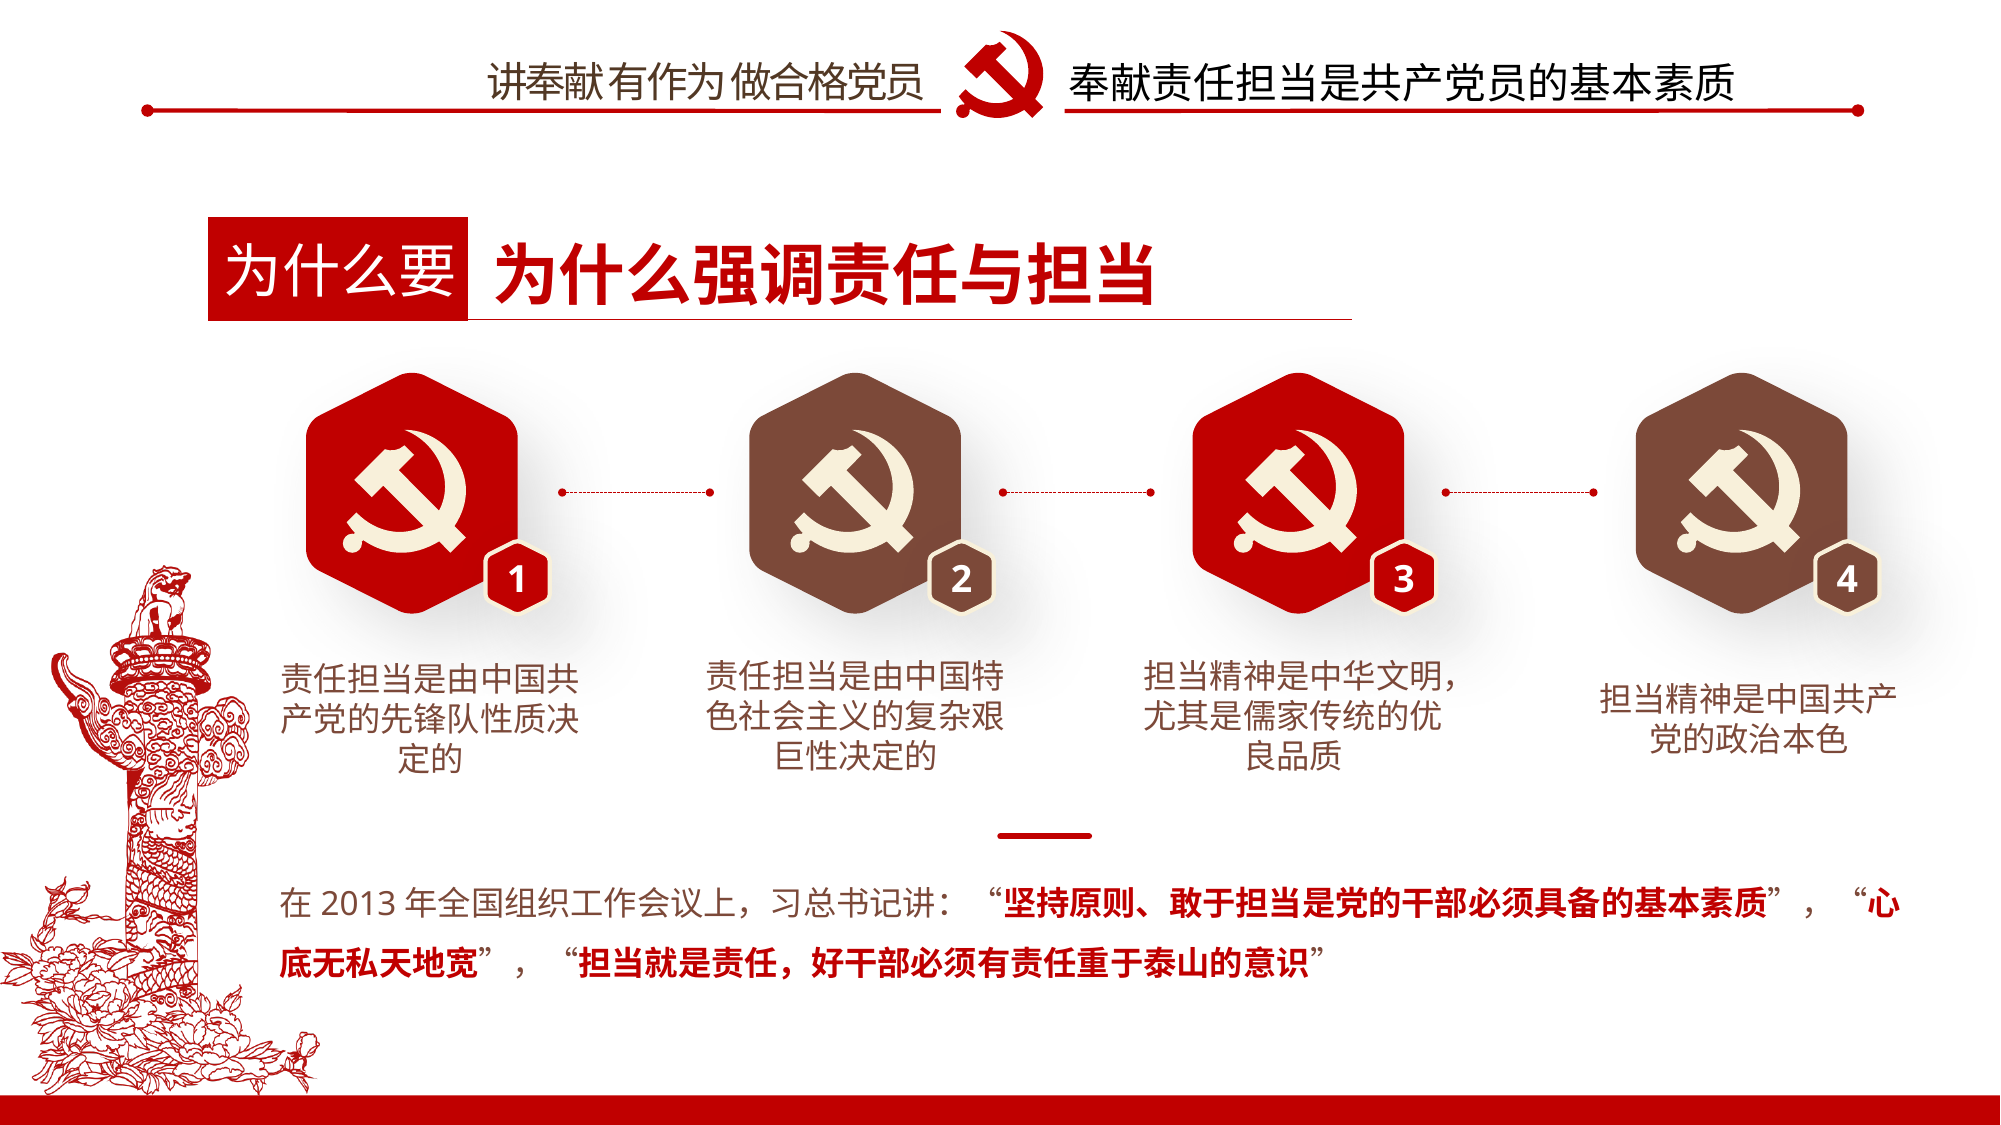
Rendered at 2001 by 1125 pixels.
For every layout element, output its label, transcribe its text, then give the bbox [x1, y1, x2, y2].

text_box 责任担当是由中国共产党的先锋队性质决定的 [320, 650, 597, 786]
text_box 3 [1371, 540, 1438, 616]
text_box [342, 429, 466, 553]
text_box [1191, 371, 1406, 615]
text_box 1 [484, 540, 551, 616]
text_box 在2013年全国组织工作会议上，习总书记讲：“坚持原则、敢于担当是党的干部必须具备的基本素质”，“心底无私天地宽”，“担当就是责任，好干部必须有责任重于泰山的意识” [320, 855, 1931, 990]
text_box [790, 429, 914, 553]
text_box 奉献责任担当是共产党员的基本素质 [1053, 49, 1955, 115]
text_box [748, 371, 962, 615]
text_box [1634, 371, 1849, 615]
text_box [1677, 429, 1801, 553]
picture [0, 565, 320, 1096]
text_box [305, 371, 519, 615]
text_box 担当精神是中华文明，尤其是儒家传统的优良品质 [1127, 648, 1460, 783]
text_box [1233, 429, 1357, 553]
text_box 担当精神是中国共产党的政治本色 [1583, 670, 1915, 766]
text_box 4 [1814, 540, 1881, 616]
text_box 2 [928, 540, 995, 616]
text_box 责任担当是由中国特色社会主义的复杂艰巨性决定的 [689, 648, 1021, 783]
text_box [209, 217, 493, 320]
text_box 为什么强调责任与担当 [493, 244, 1331, 302]
